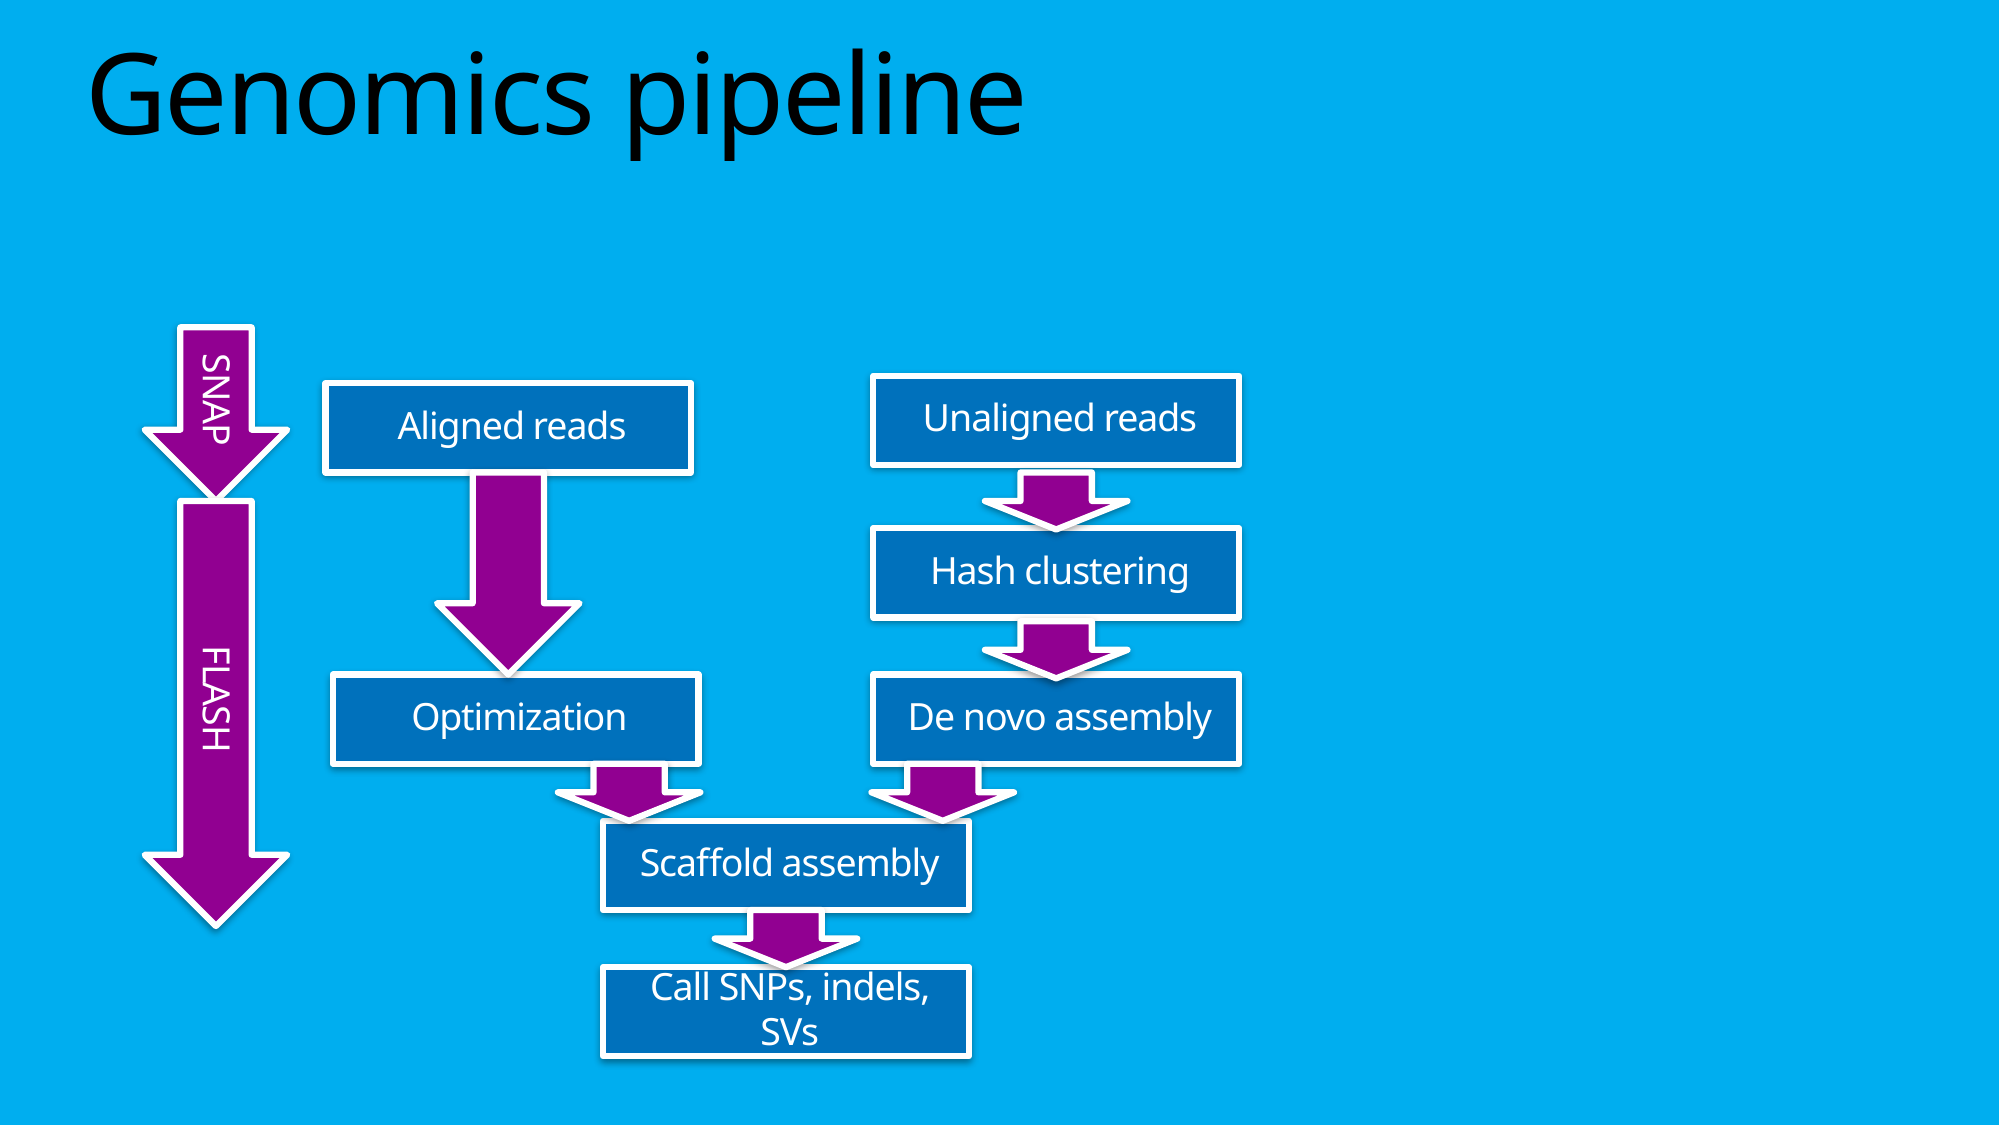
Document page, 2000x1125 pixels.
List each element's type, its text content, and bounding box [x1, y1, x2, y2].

text_box Optimization [330, 671, 702, 767]
text_box [981, 469, 1131, 533]
text_box [868, 760, 1018, 824]
text_box Scaffold assembly [600, 818, 972, 913]
text_box De novo assembly [870, 671, 1242, 767]
text_box Hash clustering [870, 525, 1242, 621]
title Genomics pipeline [85, 37, 1914, 161]
text_box Unaligned reads [870, 373, 1242, 468]
text_box Aligned reads [322, 380, 694, 476]
text_box FLASH [141, 497, 291, 930]
text_box SNAP [141, 324, 291, 496]
text_box [981, 618, 1131, 682]
text_box [434, 469, 583, 678]
text_box [554, 760, 704, 824]
text_box [711, 906, 861, 971]
text_box Call SNPs, indels, SVs [600, 964, 972, 1059]
